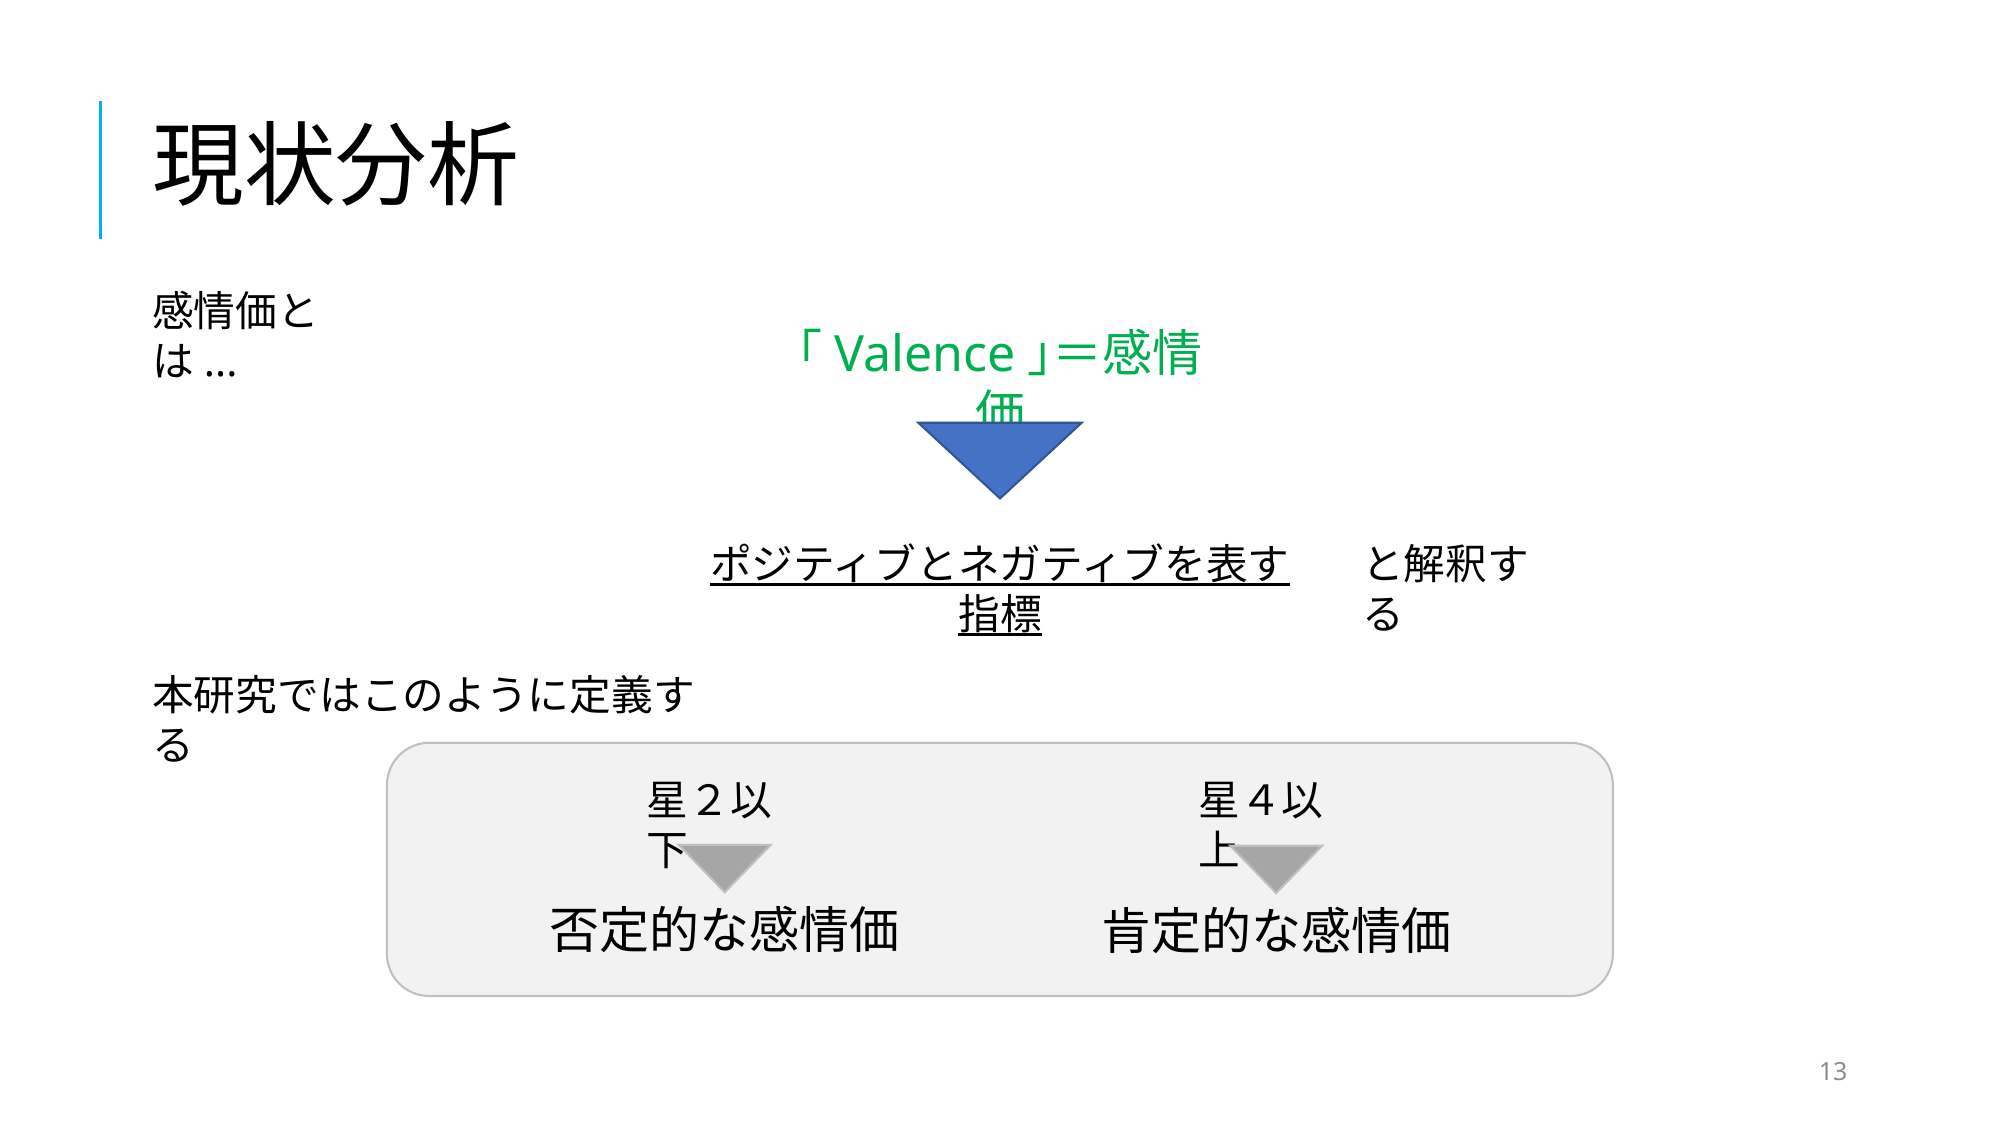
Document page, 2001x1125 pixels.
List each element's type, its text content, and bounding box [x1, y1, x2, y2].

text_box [386, 742, 1613, 996]
title 現状分析 [137, 59, 1863, 278]
text_box 本研究ではこのように定義する [137, 661, 714, 777]
text_box ｢Valence｣＝感情価 [772, 314, 1228, 450]
text_box と解釈する [1347, 530, 1576, 646]
slide_number 13 [1412, 1042, 1863, 1103]
text_box [915, 421, 1085, 500]
text_box 感情価とは... [137, 277, 416, 393]
text_box ポジティブとネガティブを表す指標 [681, 530, 1319, 646]
